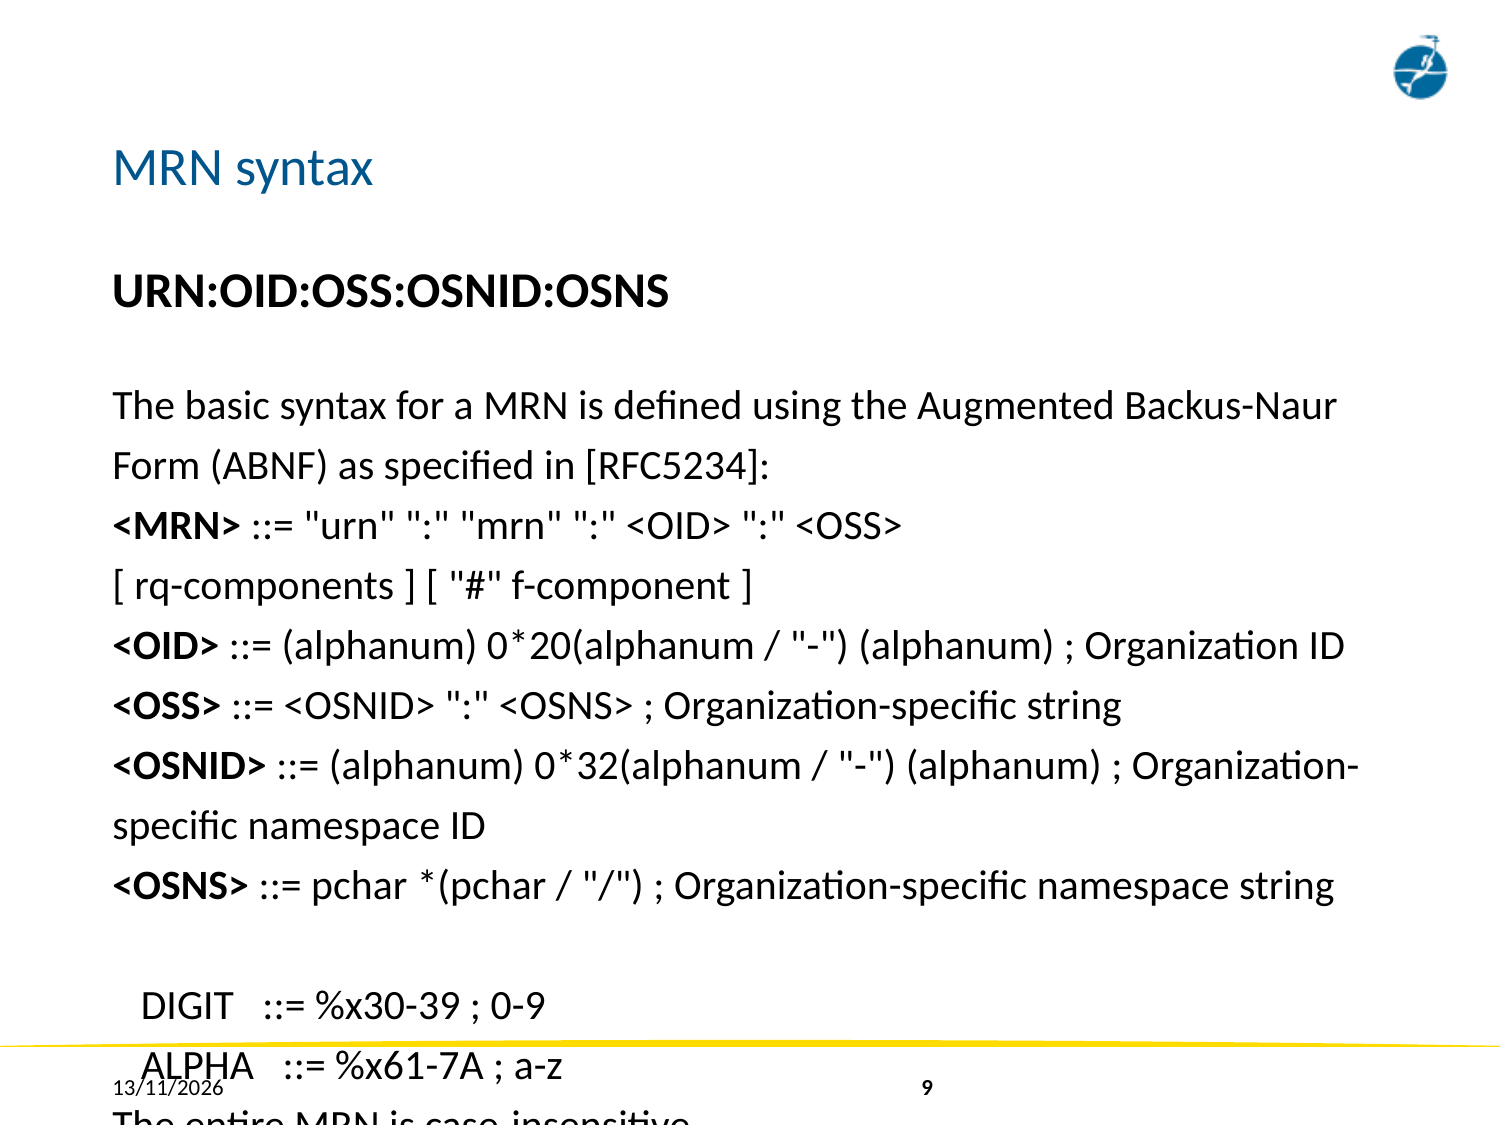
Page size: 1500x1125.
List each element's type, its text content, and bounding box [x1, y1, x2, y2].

text_box URN:OID:OSS:OSNID:OSNS [97, 250, 686, 325]
title MRN syntax [112, 42, 1388, 197]
list The basic syntax for a MRN is defined using the Augmented Backus-Naur Form (ABNF) as specified in [RFC5234]: <MRN> ::= "urn" ":" "mrn" ":" <OID> ":" <OSS> [ rq-components ] [ "#" f-component ] <OID> ::= (alphanum) 0*20(alphanum / "-") (alphanum) ; Organization ID <OSS> ::= <OSNID> ":" <OSNS> ; Organization-specific string <OSNID> ::= (alphanum) 0*32(alphanum / "-") (alphanum) ; Organization-specific namespace ID <OSNS> ::= pchar *(pchar / "/") ; Organization-specific namespace string DIGIT ::= %x30-39 ; 0-9 ALPHA ::= %x61-7A ; a-z The entire MRN is case-insensitive. [112, 367, 1430, 1125]
